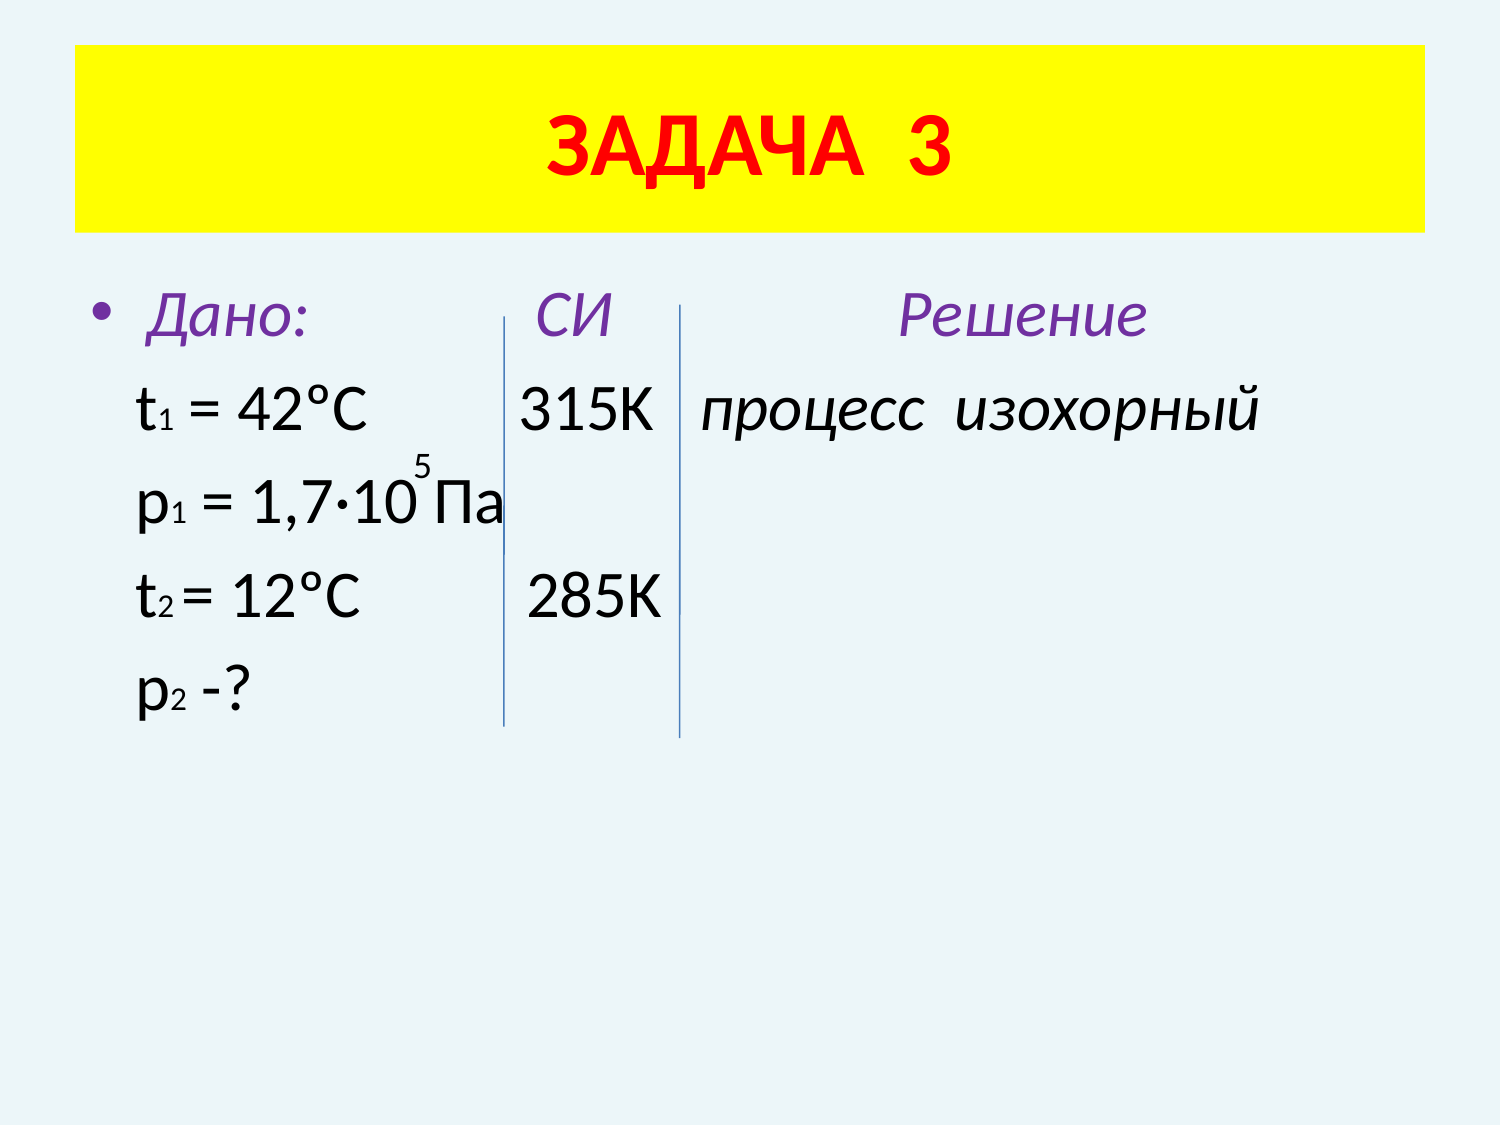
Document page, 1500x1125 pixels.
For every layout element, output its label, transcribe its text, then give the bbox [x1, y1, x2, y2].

text_box 5 [398, 433, 448, 494]
title ЗАДАЧА 3 [75, 45, 1425, 233]
list Дано: СИ Решение t1 = 42ºC 315K процесс изохорный p1 = 1,7·10 Па t2 = 12ºC 285K p2 -? [75, 262, 1425, 1005]
